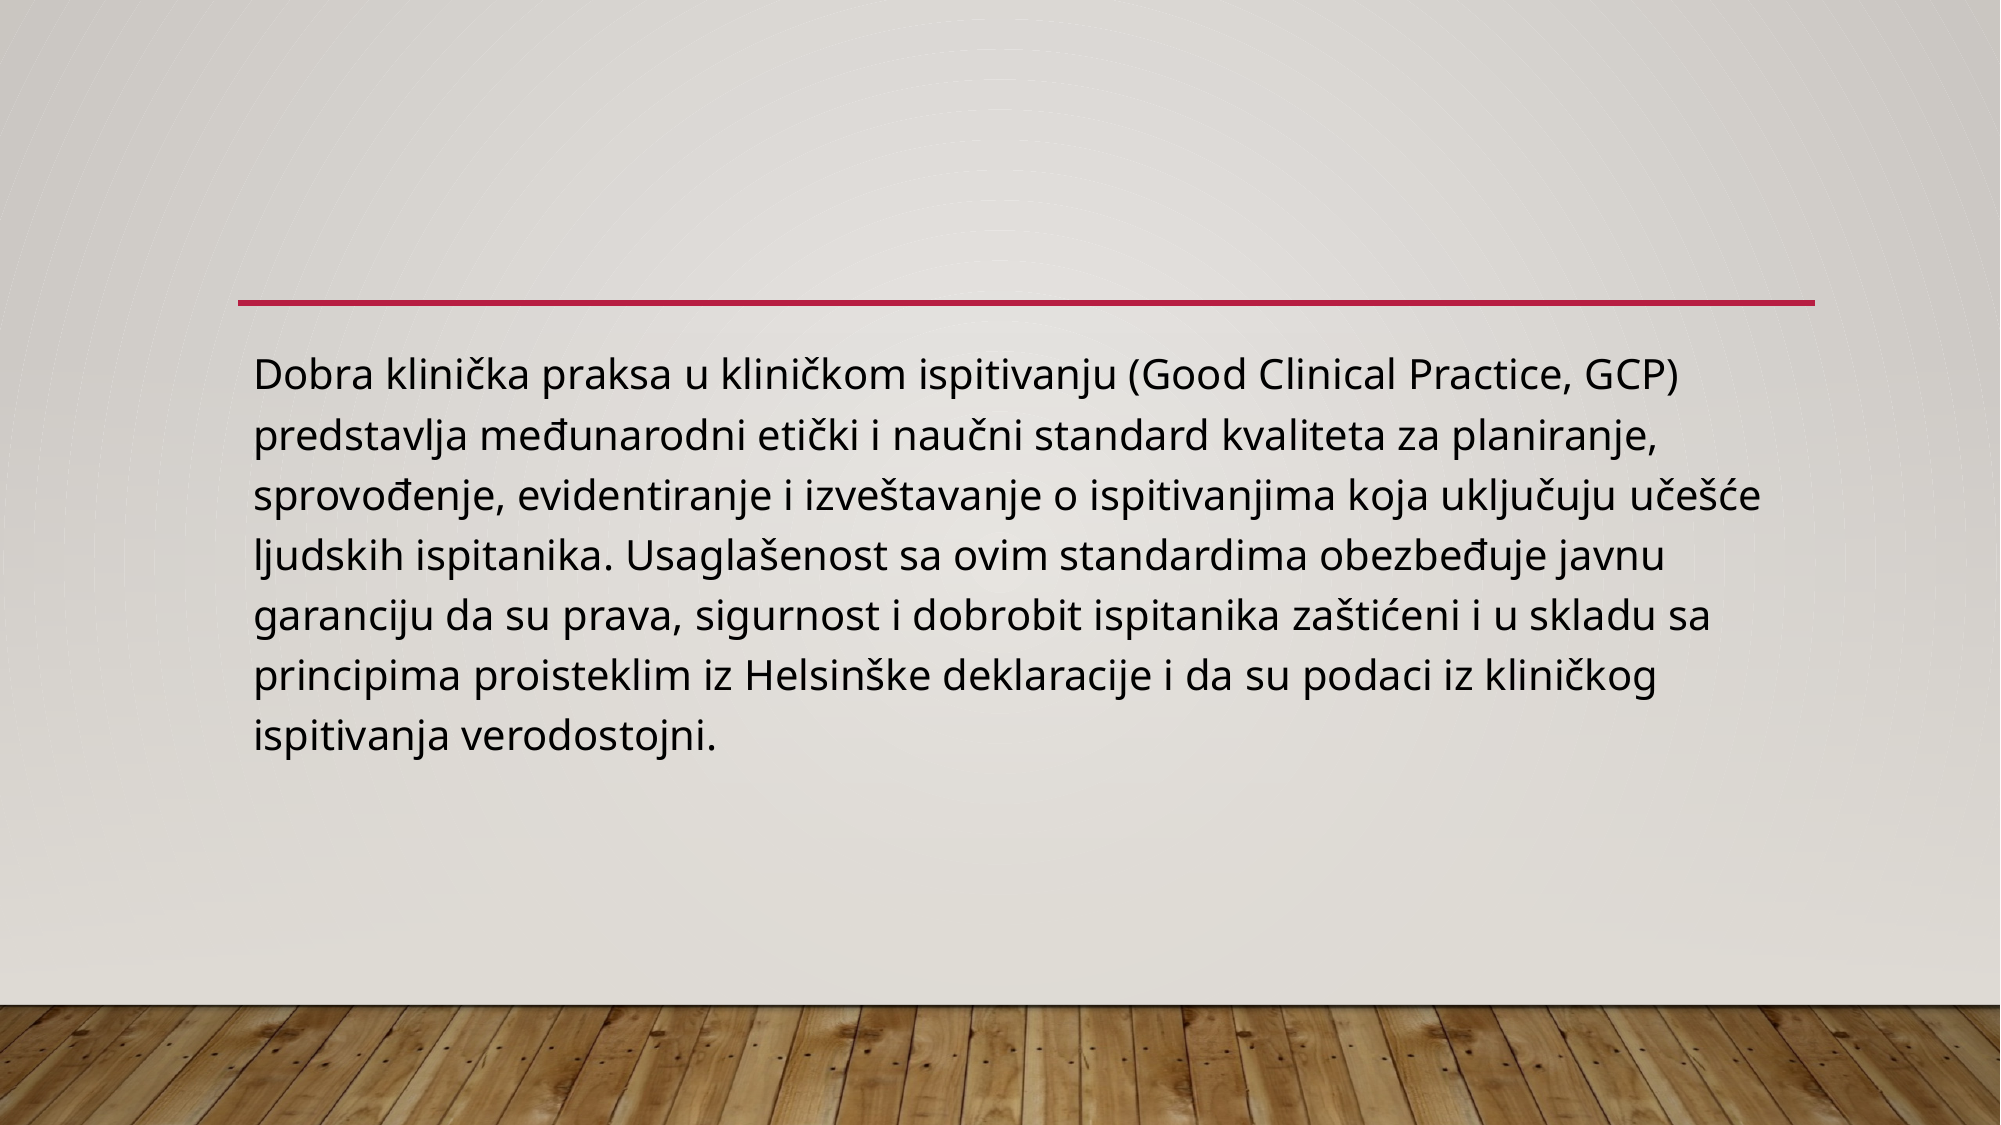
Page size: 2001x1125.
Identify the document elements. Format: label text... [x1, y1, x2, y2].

list Dobra klinička praksa u kliničkom ispitivanju (Good Clinical Practice, GCP) predstavlja međunarodni etički i naučni standard kvaliteta za planiranje, sprovođenje, evidentiranje i izveštavanje o ispitivanjima koja uključuju učešće ljudskih ispitanika. Usaglašenost sa ovim standardima obezbeđuje javnu garanciju da su prava, sigurnost i dobrobit ispitanika zaštićeni i u skladu sa principima proisteklim iz Helsinške deklaracije i da su podaci iz kliničkog ispitivanja verodostojni. [238, 330, 1814, 897]
picture [0, 1005, 2000, 1125]
